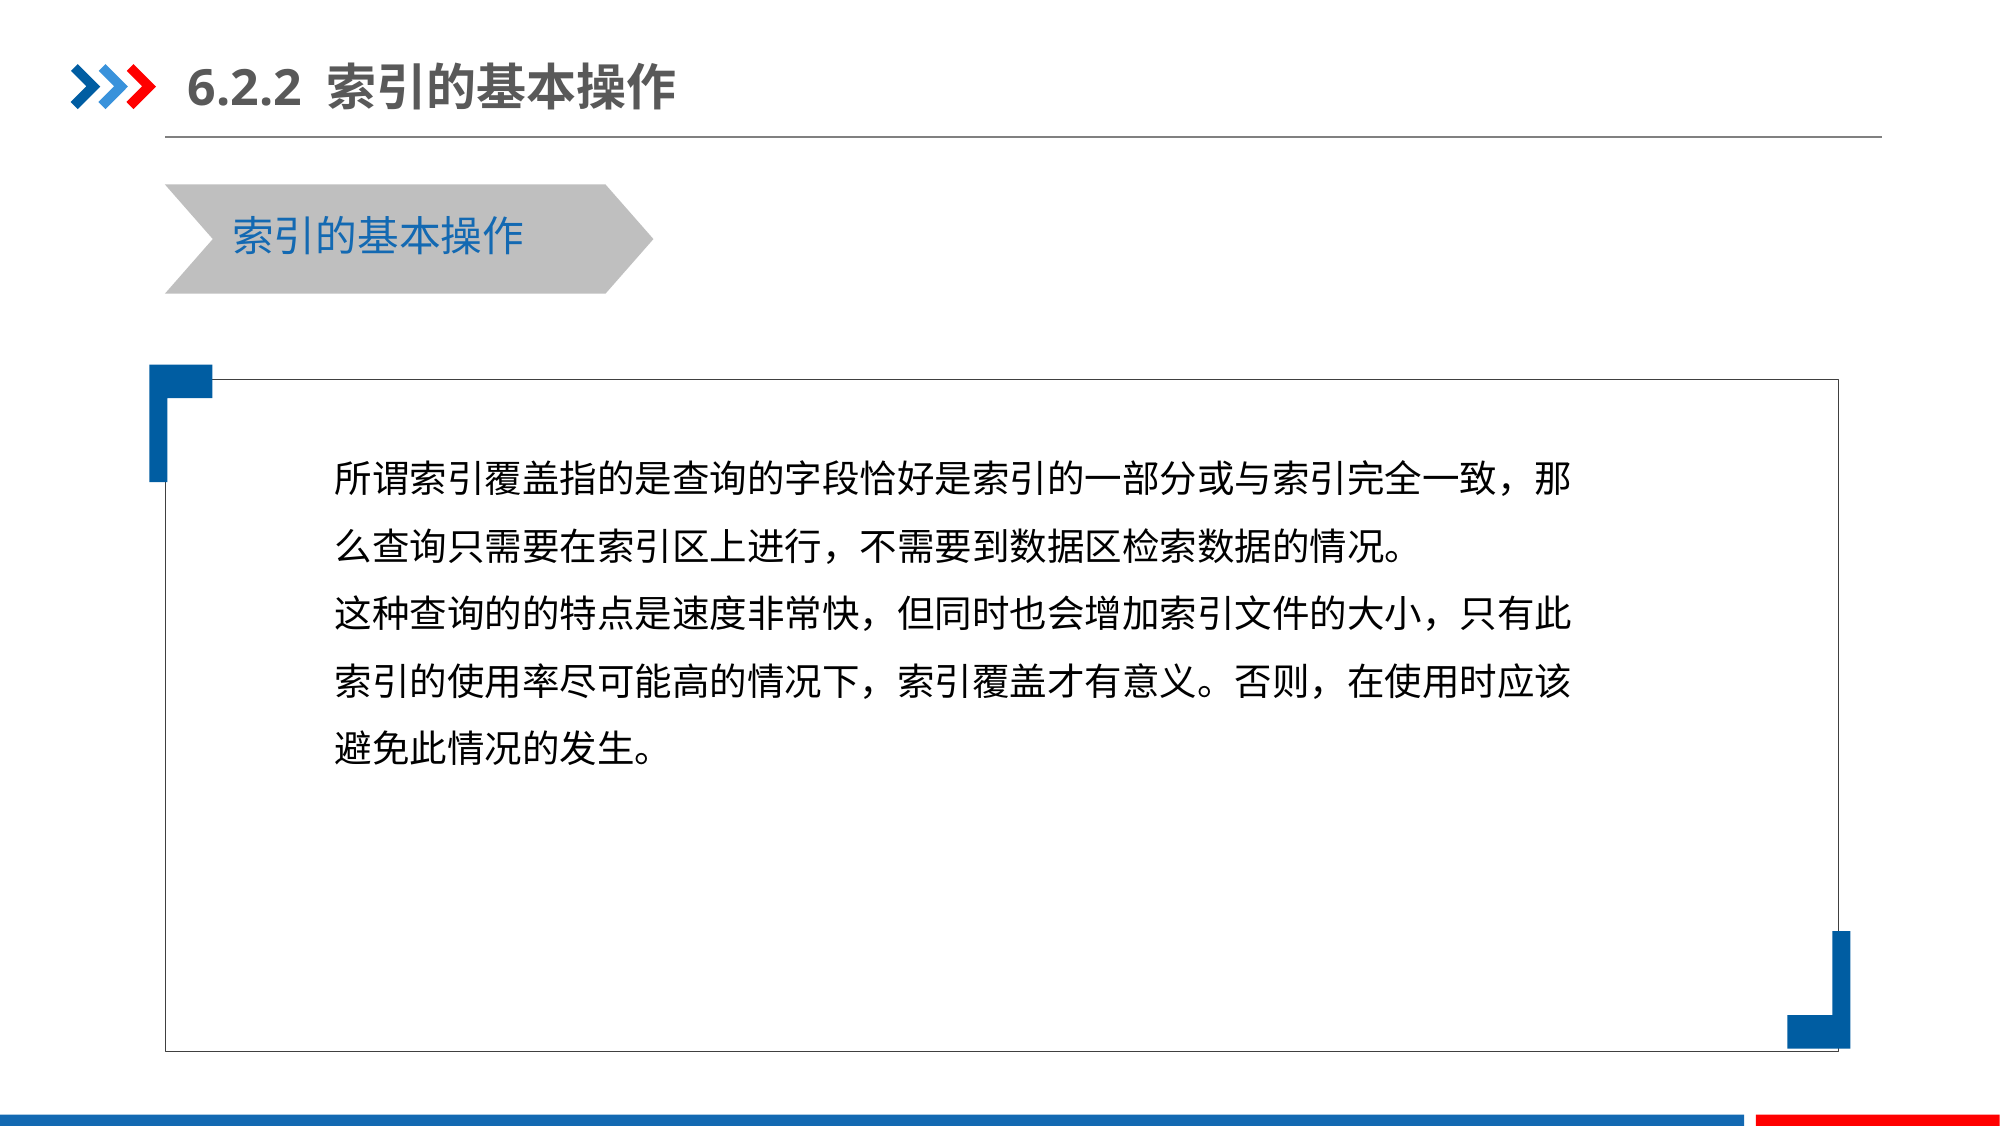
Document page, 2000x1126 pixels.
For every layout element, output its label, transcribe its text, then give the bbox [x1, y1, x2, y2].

text_box 6.2.2 索引的基本操作 [187, 43, 827, 127]
text_box [147, 363, 215, 484]
text_box [163, 378, 1841, 1053]
text_box [1785, 929, 1852, 1051]
text_box 所谓索引覆盖指的是查询的字段恰好是索引的一部分或与索引完全一致，那么查询只需要在索引区上进行，不需要到数据区检索数据的情况。 这种查询的的特点是速度非常快，但同时也会增加索引文件的大小，只有此索引的使用率尽可能高的情况下，索引覆盖才有意义。否则，在使用时应该避免此情况的发生。 [319, 425, 1617, 778]
text_box [164, 184, 654, 294]
text_box 索引的基本操作 [217, 202, 539, 317]
